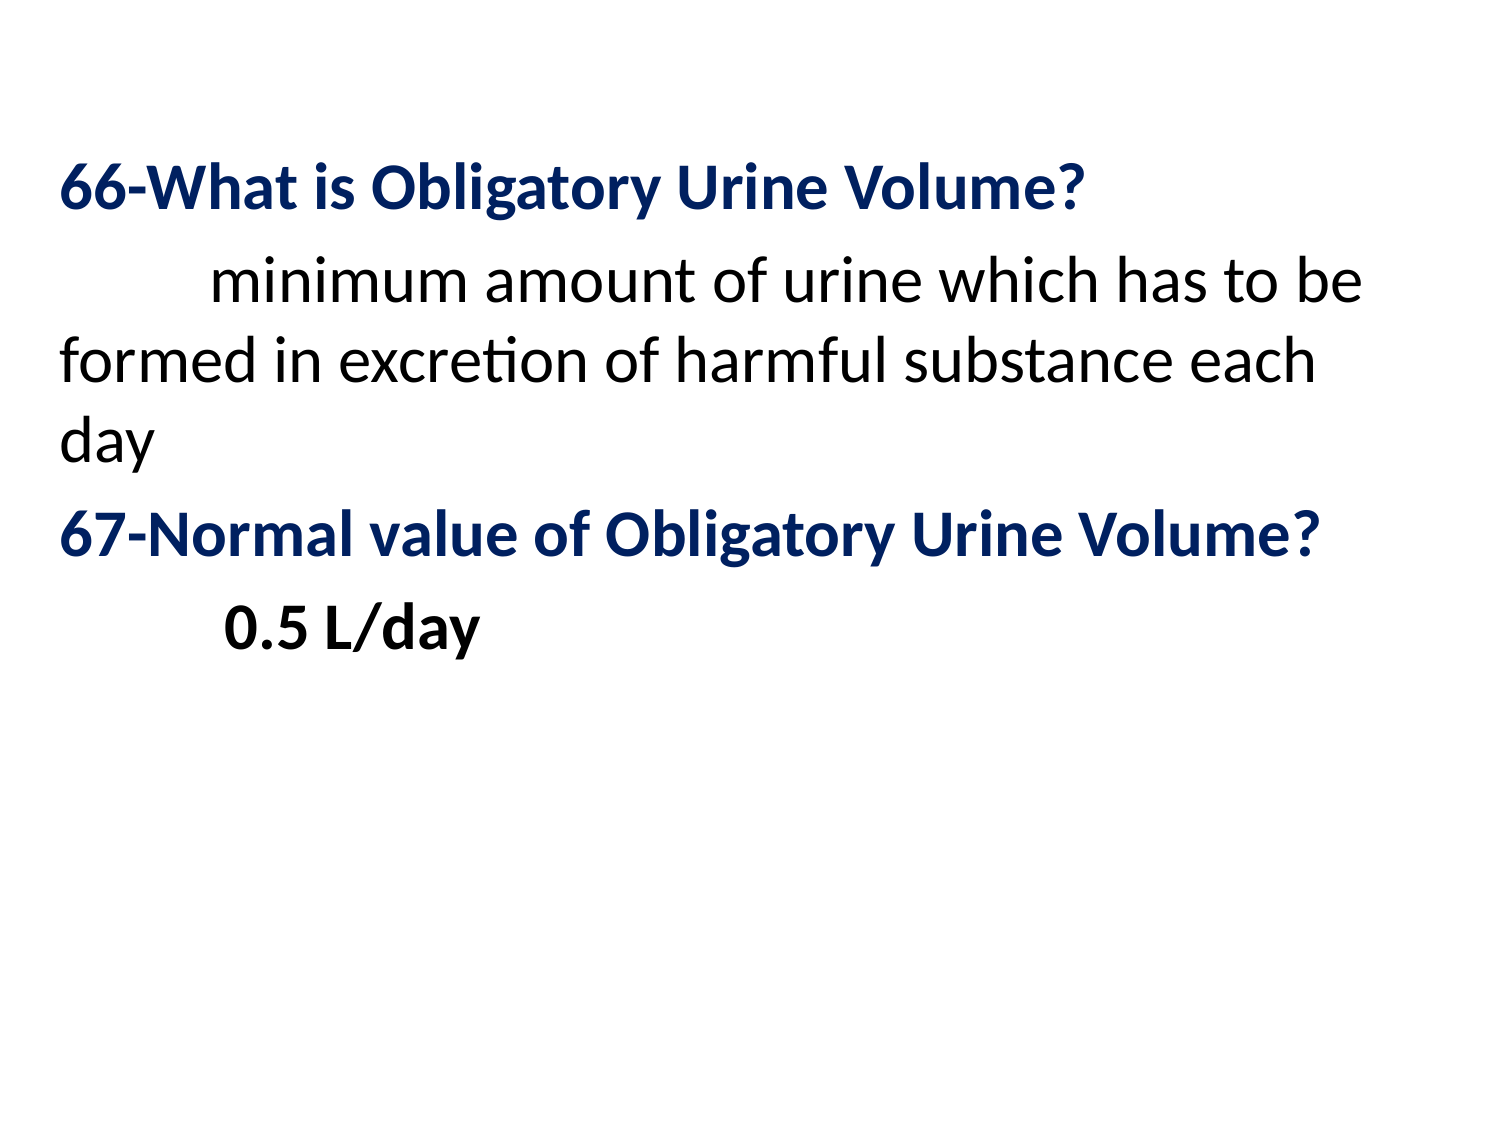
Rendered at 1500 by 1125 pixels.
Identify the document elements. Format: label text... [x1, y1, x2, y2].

list 66-What is Obligatory Urine Volume? minimum amount of urine which has to be formed in excretion of harmful substance each day 67-Normal value of Obligatory Urine Volume? 0.5 L/day [44, 134, 1425, 905]
